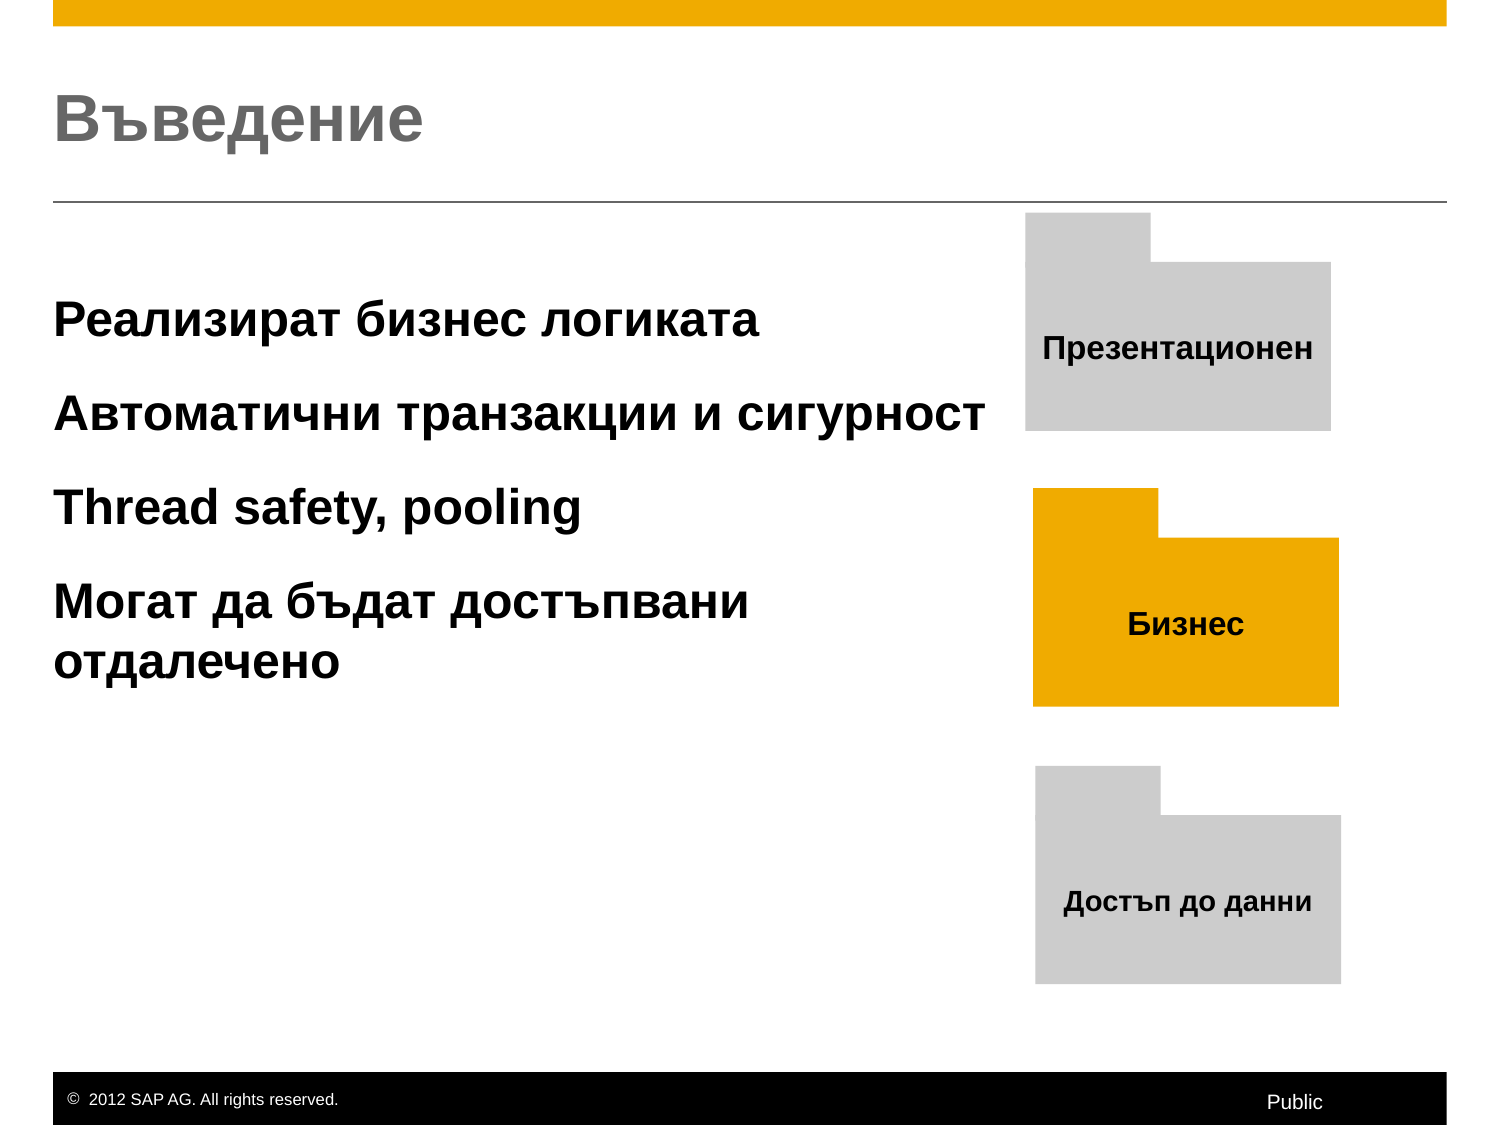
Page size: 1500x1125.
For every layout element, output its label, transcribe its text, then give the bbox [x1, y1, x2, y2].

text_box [1032, 487, 1340, 707]
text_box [1035, 765, 1342, 985]
title Въведение [53, 53, 1447, 178]
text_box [1024, 212, 1332, 432]
list Реализират бизнес логиката Автоматични транзакции и сигурност Thread safety, pooling Могат да бъдат достъпвани отдалечено [53, 286, 1014, 853]
